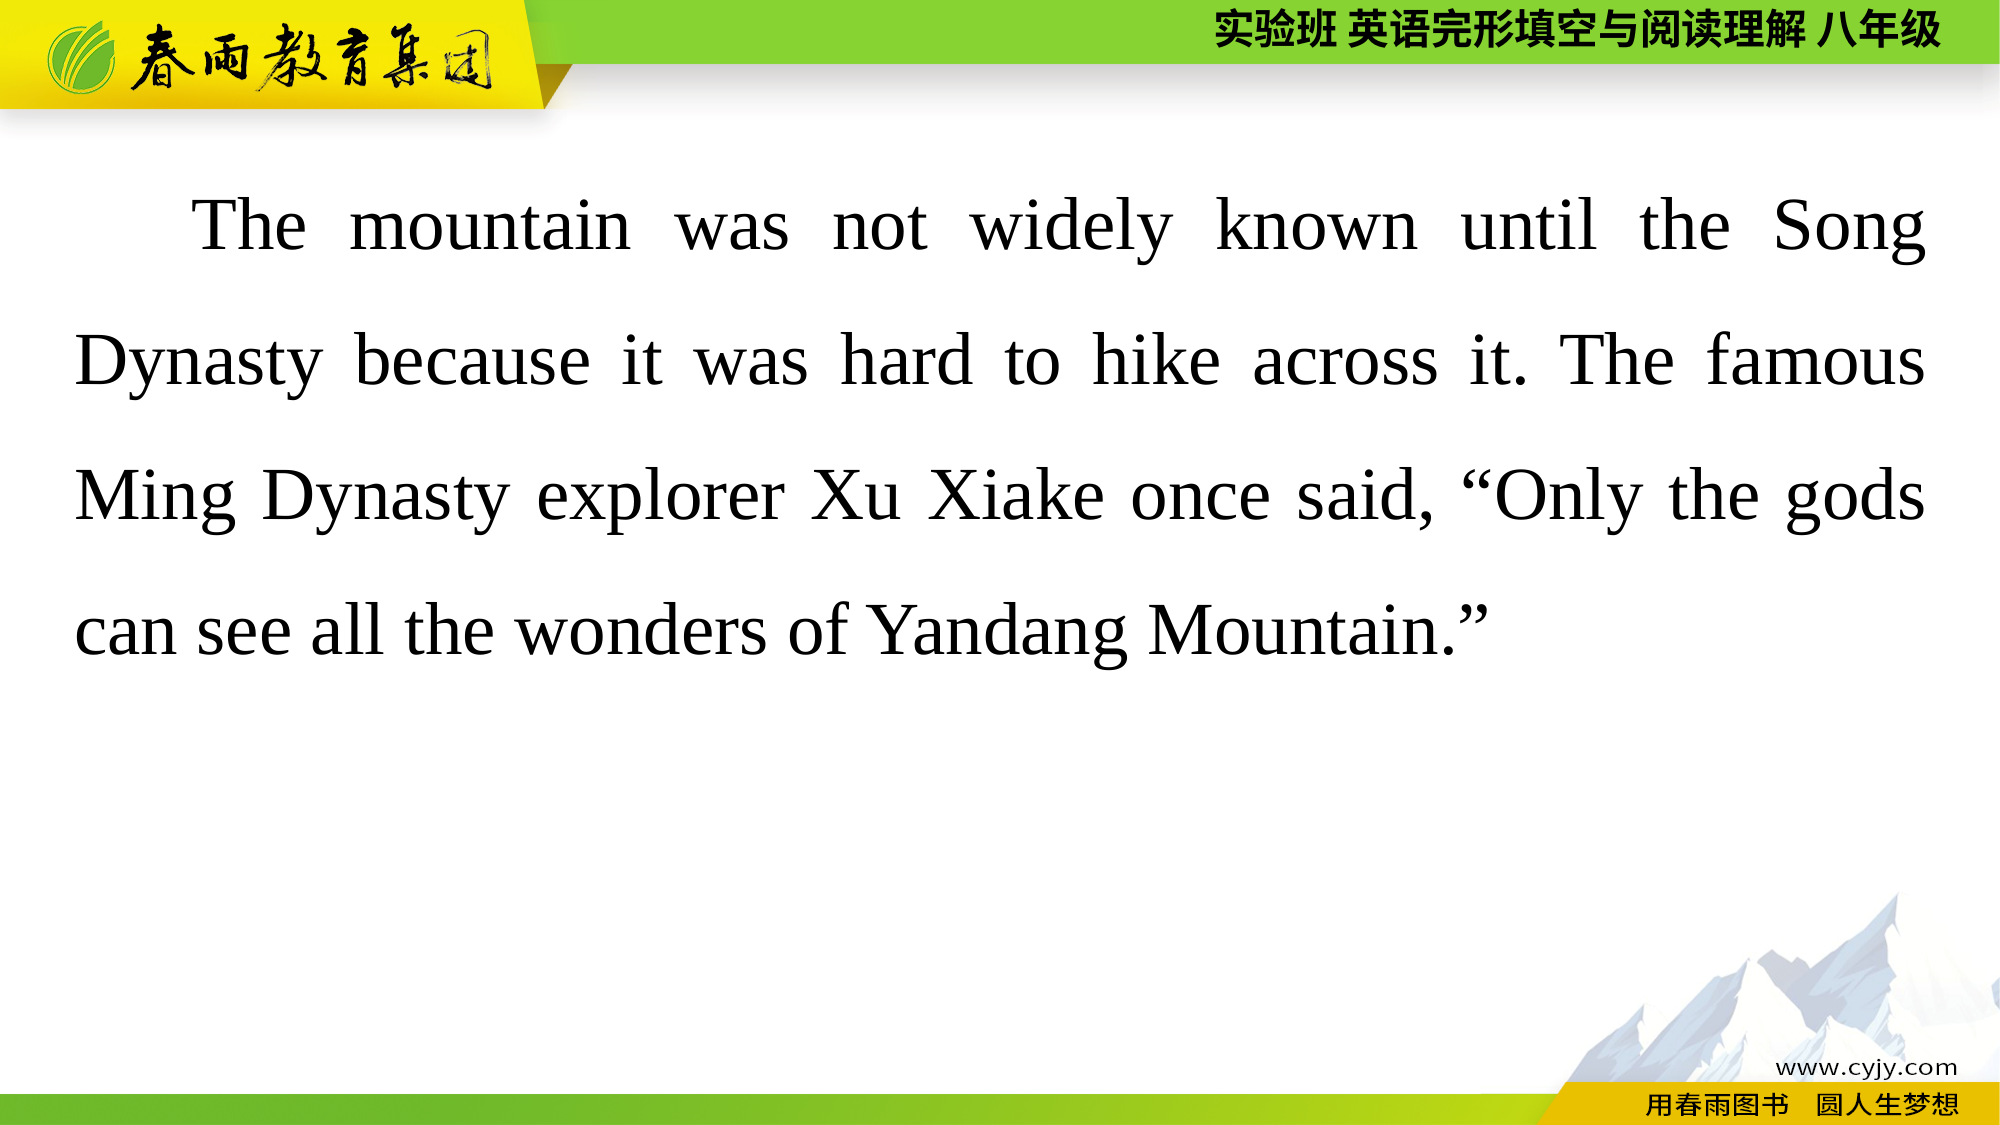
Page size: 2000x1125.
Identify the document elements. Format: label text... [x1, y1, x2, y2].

list The mountain was not widely known until the Song Dynasty because it was hard to hike across it. The famous Ming Dynasty explorer Xu Xiake once said, “Only the gods can see all the wonders of Yandang Mountain.” [59, 122, 1944, 667]
picture [0, 0, 2000, 1125]
